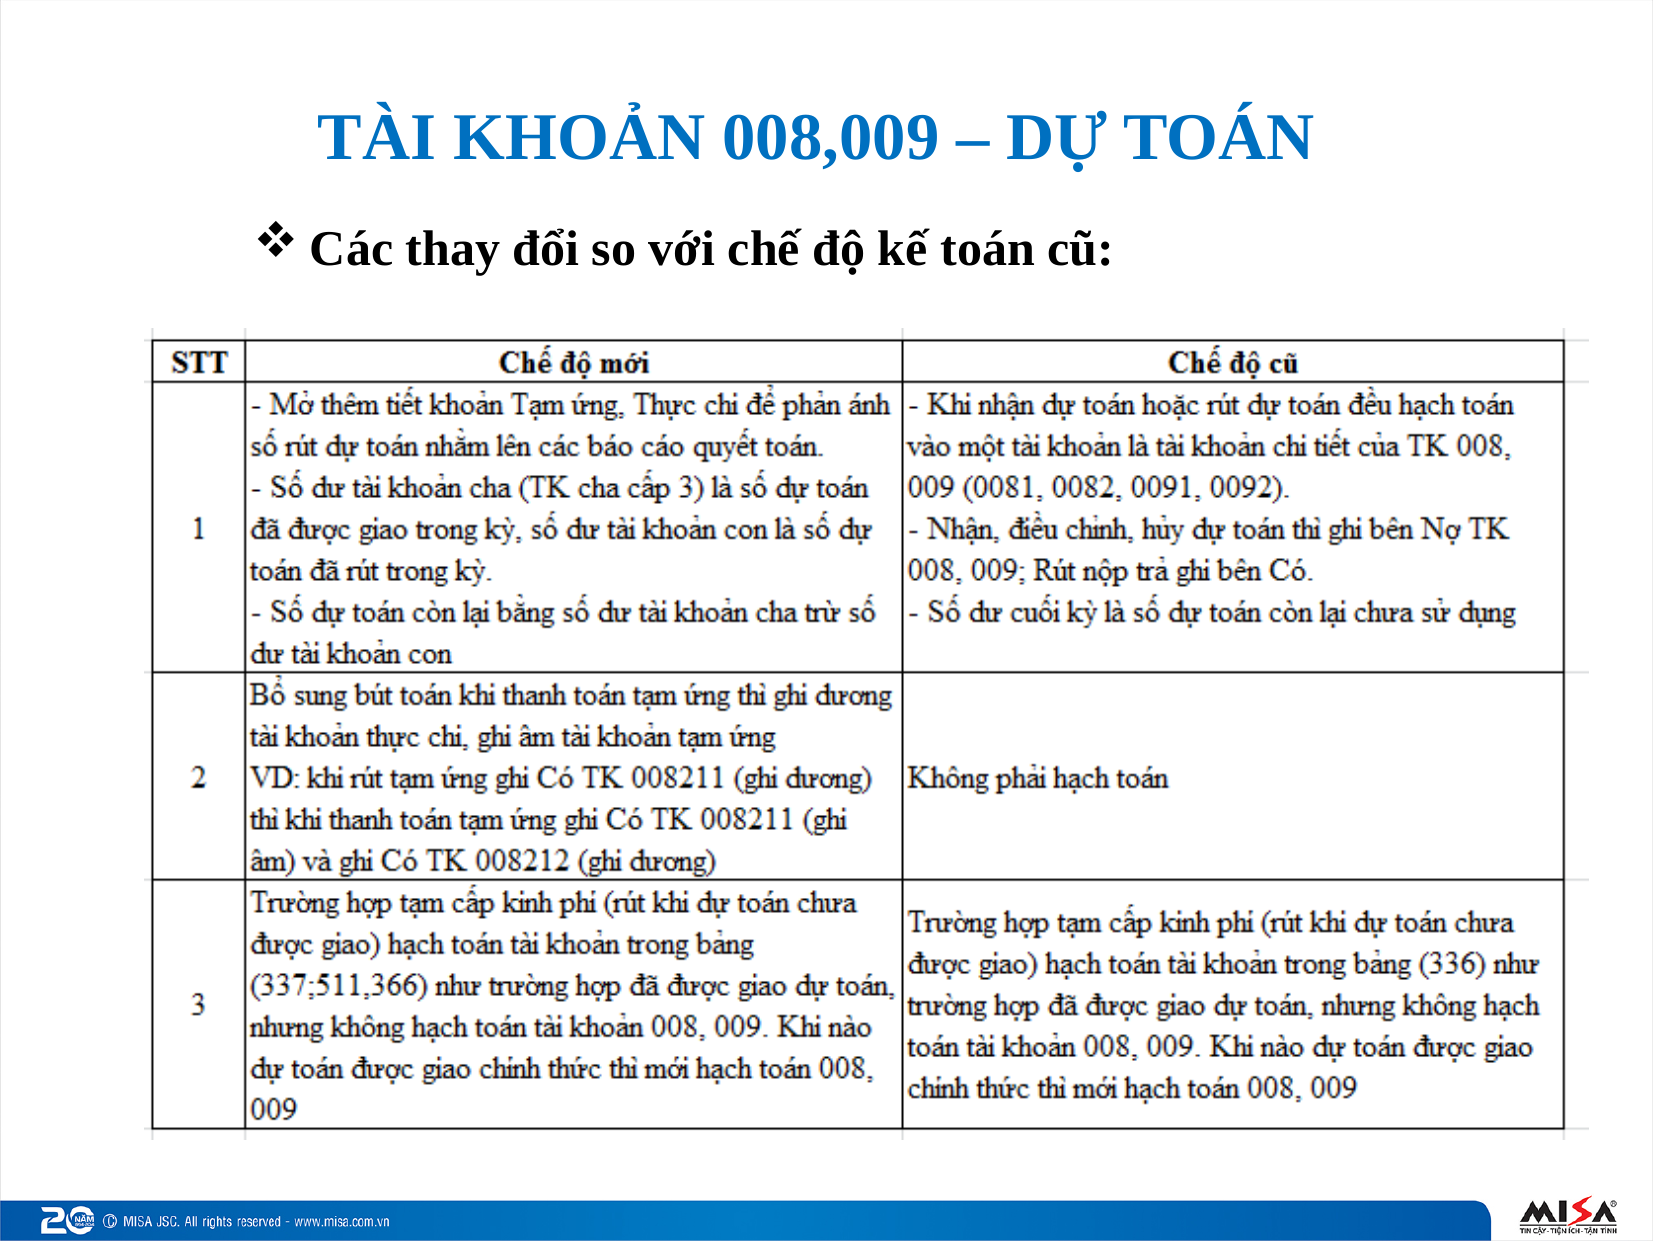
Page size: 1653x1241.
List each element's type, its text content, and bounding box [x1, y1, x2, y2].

title TÀI KHOẢN 008,009 – DỰ TOÁN [76, 95, 1558, 179]
text_box Các thay đổi so với chế độ kế toán cũ: [238, 207, 1502, 326]
picture [0, 0, 1653, 1241]
